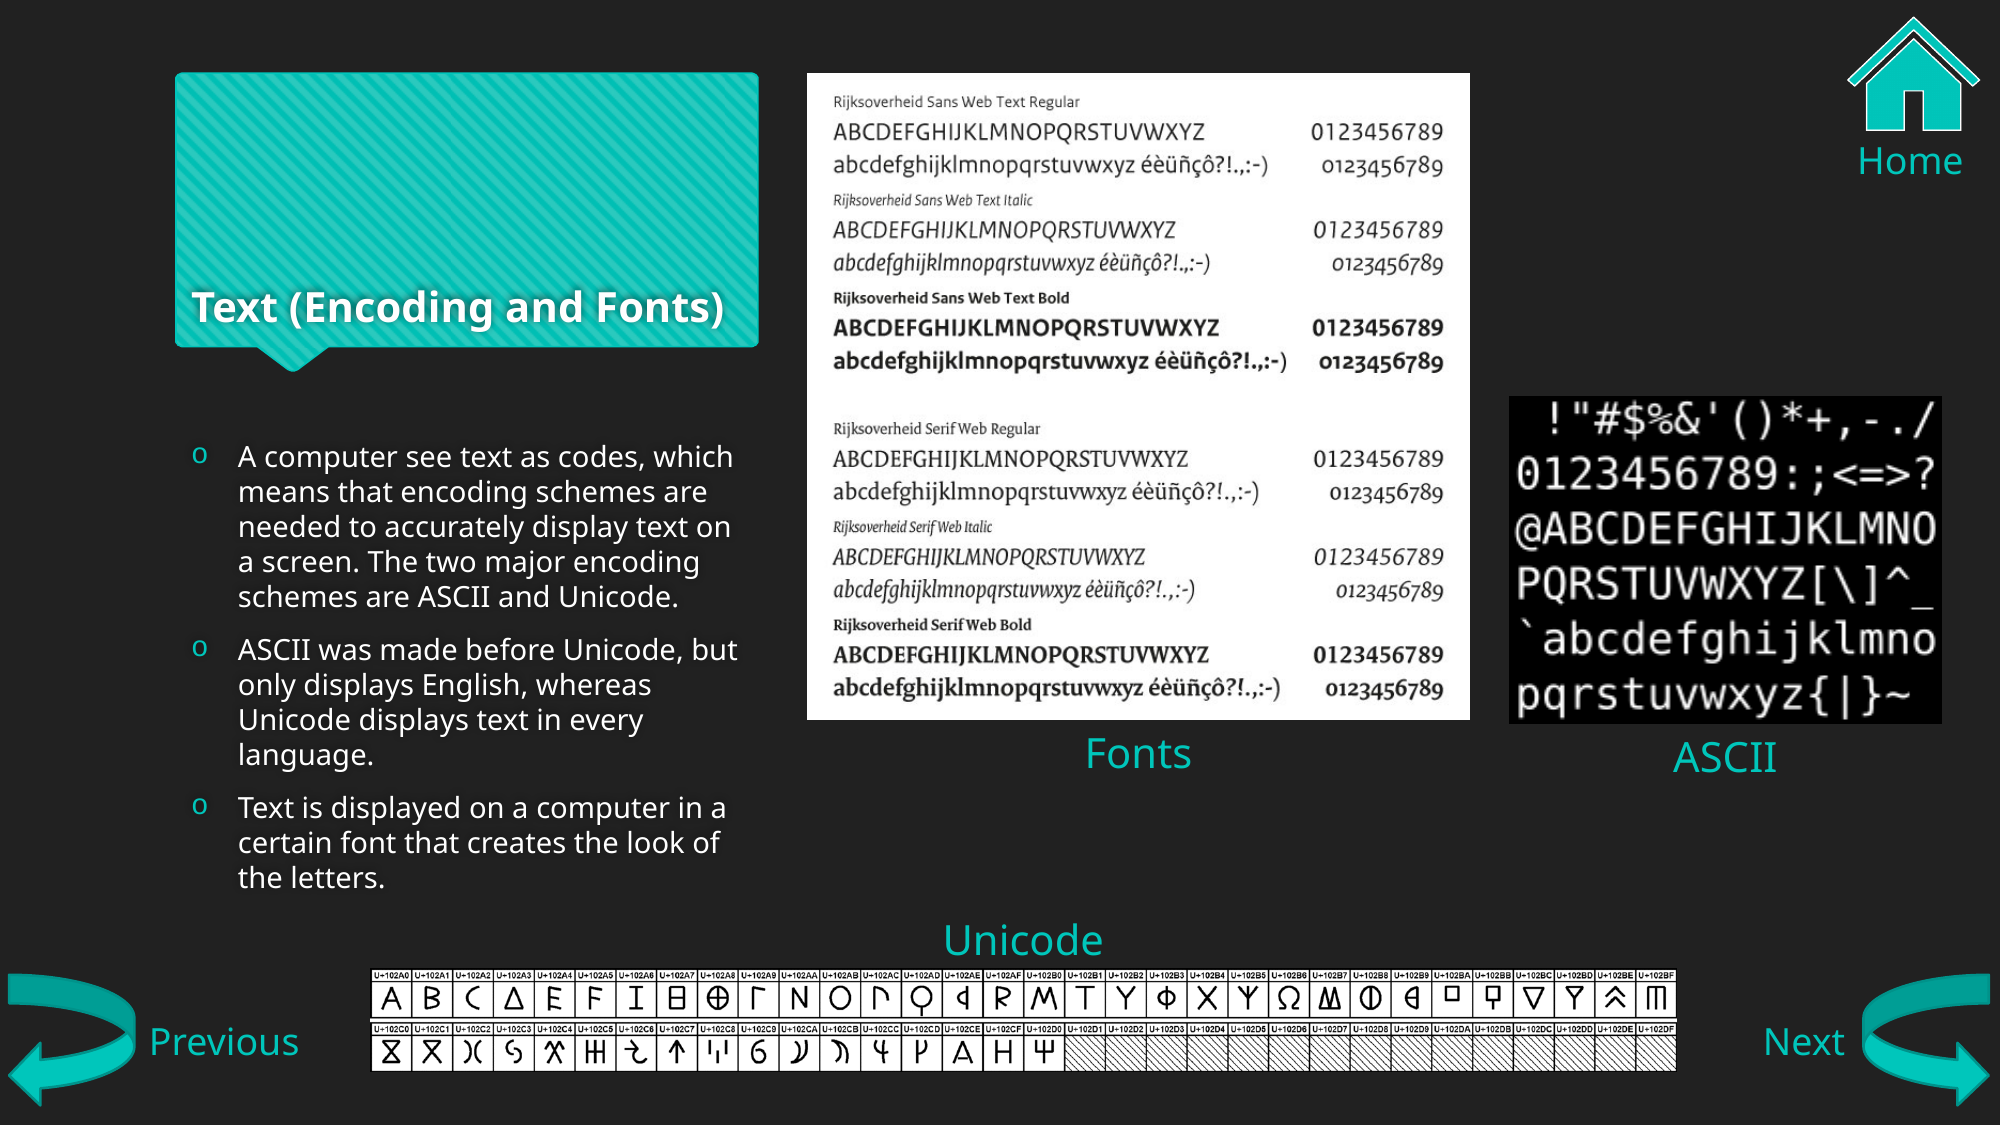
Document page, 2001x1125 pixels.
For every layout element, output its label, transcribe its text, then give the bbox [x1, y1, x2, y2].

text_box [1864, 973, 1991, 1107]
text_box Next [1748, 1010, 1864, 1071]
text_box [7, 973, 134, 1107]
text_box ASCII [1593, 724, 1858, 789]
picture [1509, 396, 1942, 724]
text_box Home [1842, 149, 1985, 190]
text_box Previous [134, 1010, 322, 1071]
title Text (Encoding and Fonts) [176, 73, 758, 339]
text_box Fonts [1006, 720, 1271, 785]
picture [807, 72, 1470, 720]
picture [370, 968, 1677, 1072]
text_box Unicode [891, 906, 1155, 968]
list A computer see text as codes, which means that encoding schemes are needed to accurately display text on a screen. The two major encoding schemes are ASCII and Unicode. ASCII was made before Unicode, but only displays English, whereas Unicode displays text in every language. Text is displayed on a computer in a certain font that creates the look of the letters. [176, 370, 758, 962]
picture [1838, 0, 1989, 149]
